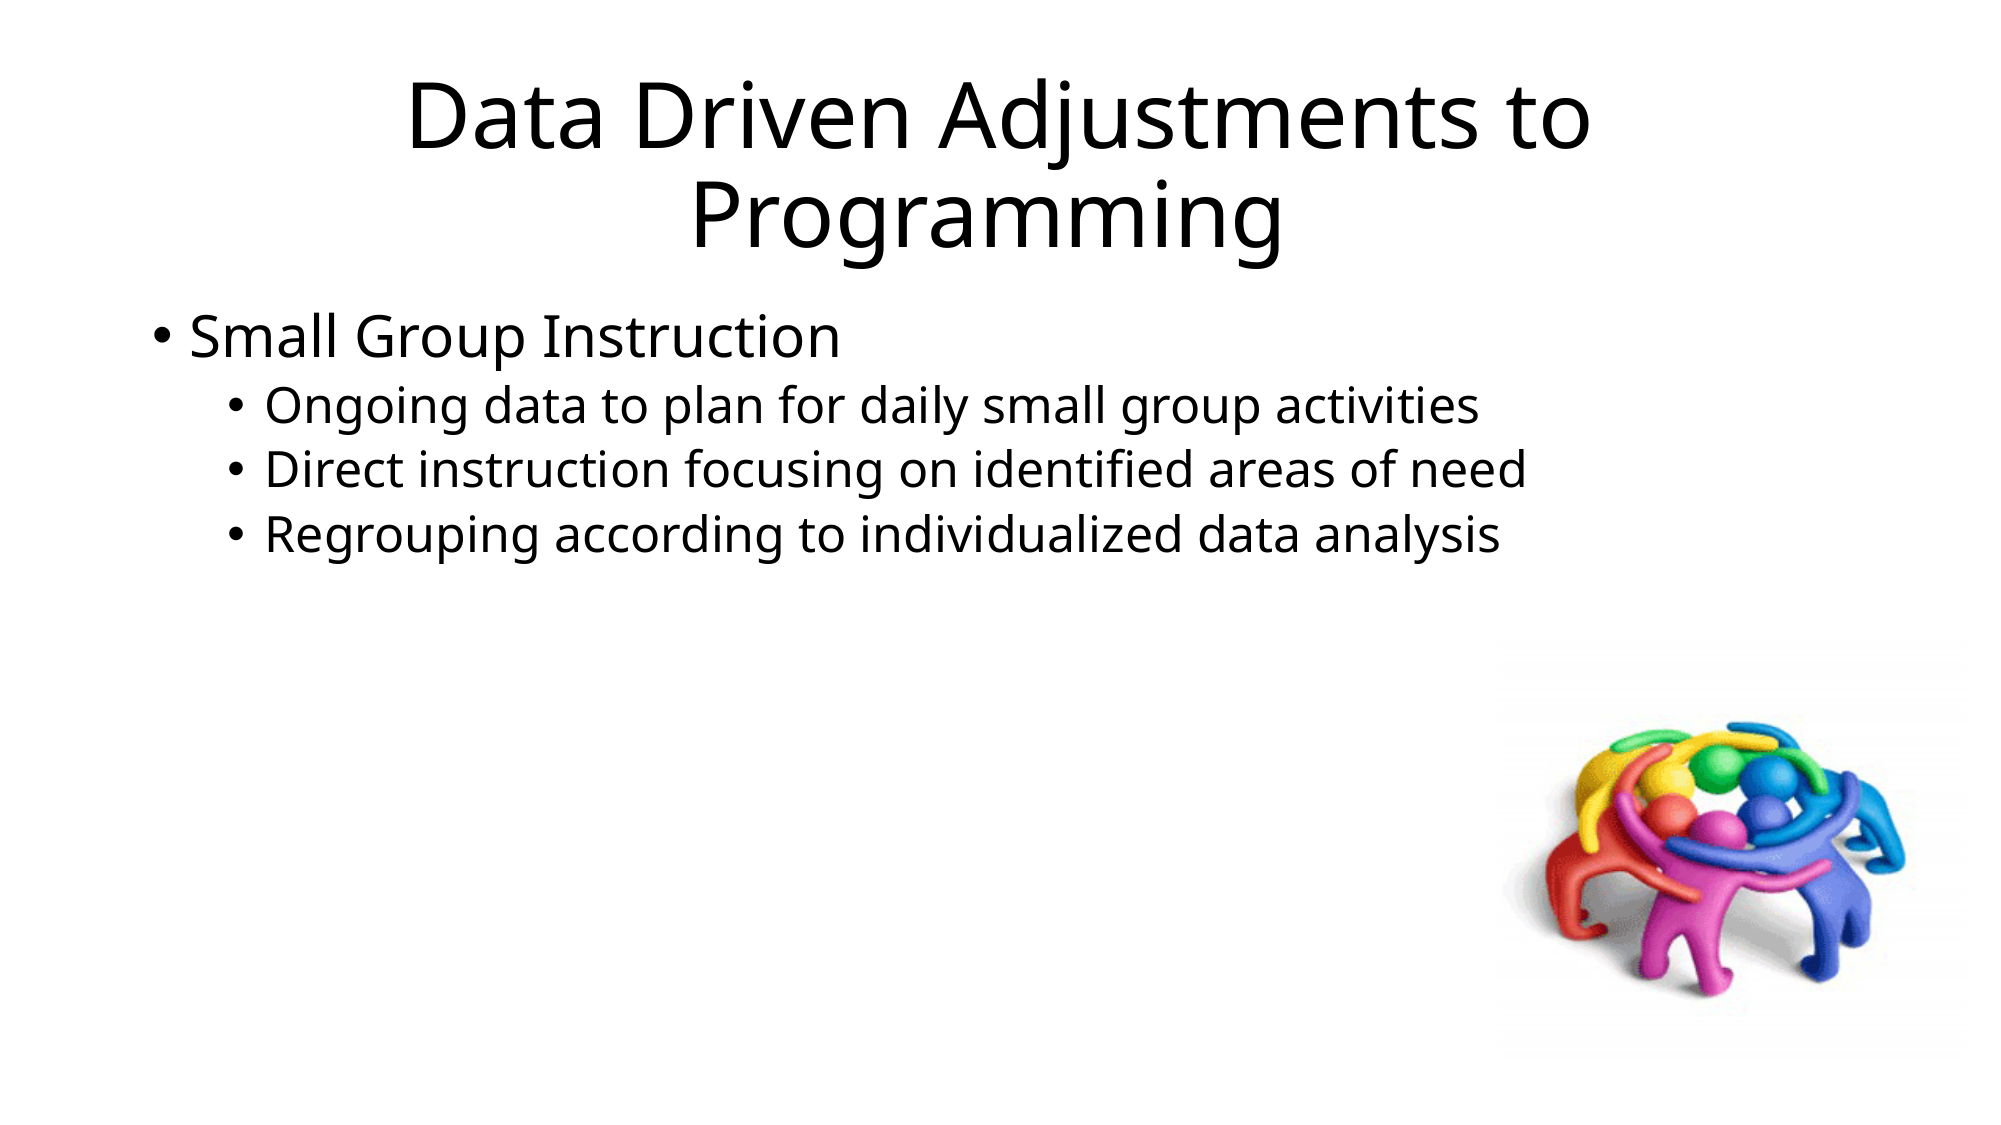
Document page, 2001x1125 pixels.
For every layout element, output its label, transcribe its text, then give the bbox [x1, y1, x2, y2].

title Data Driven Adjustments to Programming [137, 59, 1863, 278]
picture [1497, 639, 1967, 1059]
list Small Group Instruction Ongoing data to plan for daily small group activities Direct instruction focusing on identified areas of need Regrouping according to individualized data analysis [137, 299, 1863, 1014]
